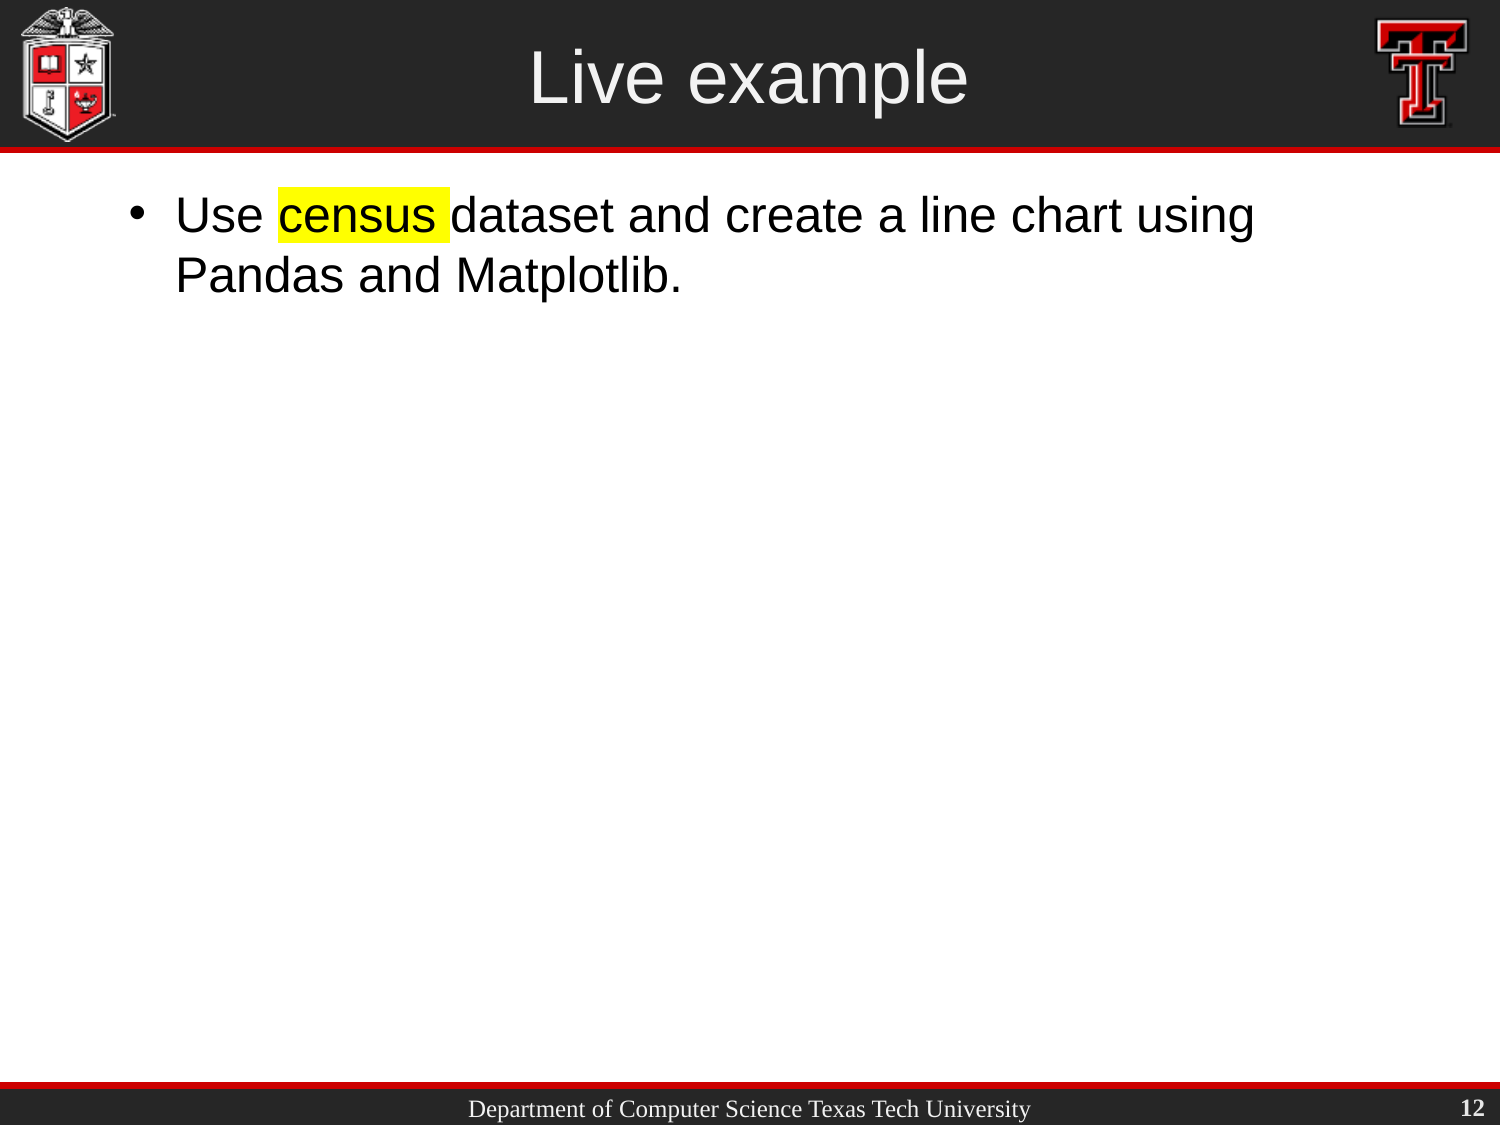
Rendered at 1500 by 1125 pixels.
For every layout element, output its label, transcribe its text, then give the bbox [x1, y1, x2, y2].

slide_number 12 [1392, 1086, 1500, 1125]
picture [1373, 14, 1472, 128]
title Live example [151, 6, 1349, 141]
list Use census dataset and create a line chart using Pandas and Matplotlib. [113, 174, 1431, 1075]
picture [21, 7, 116, 142]
